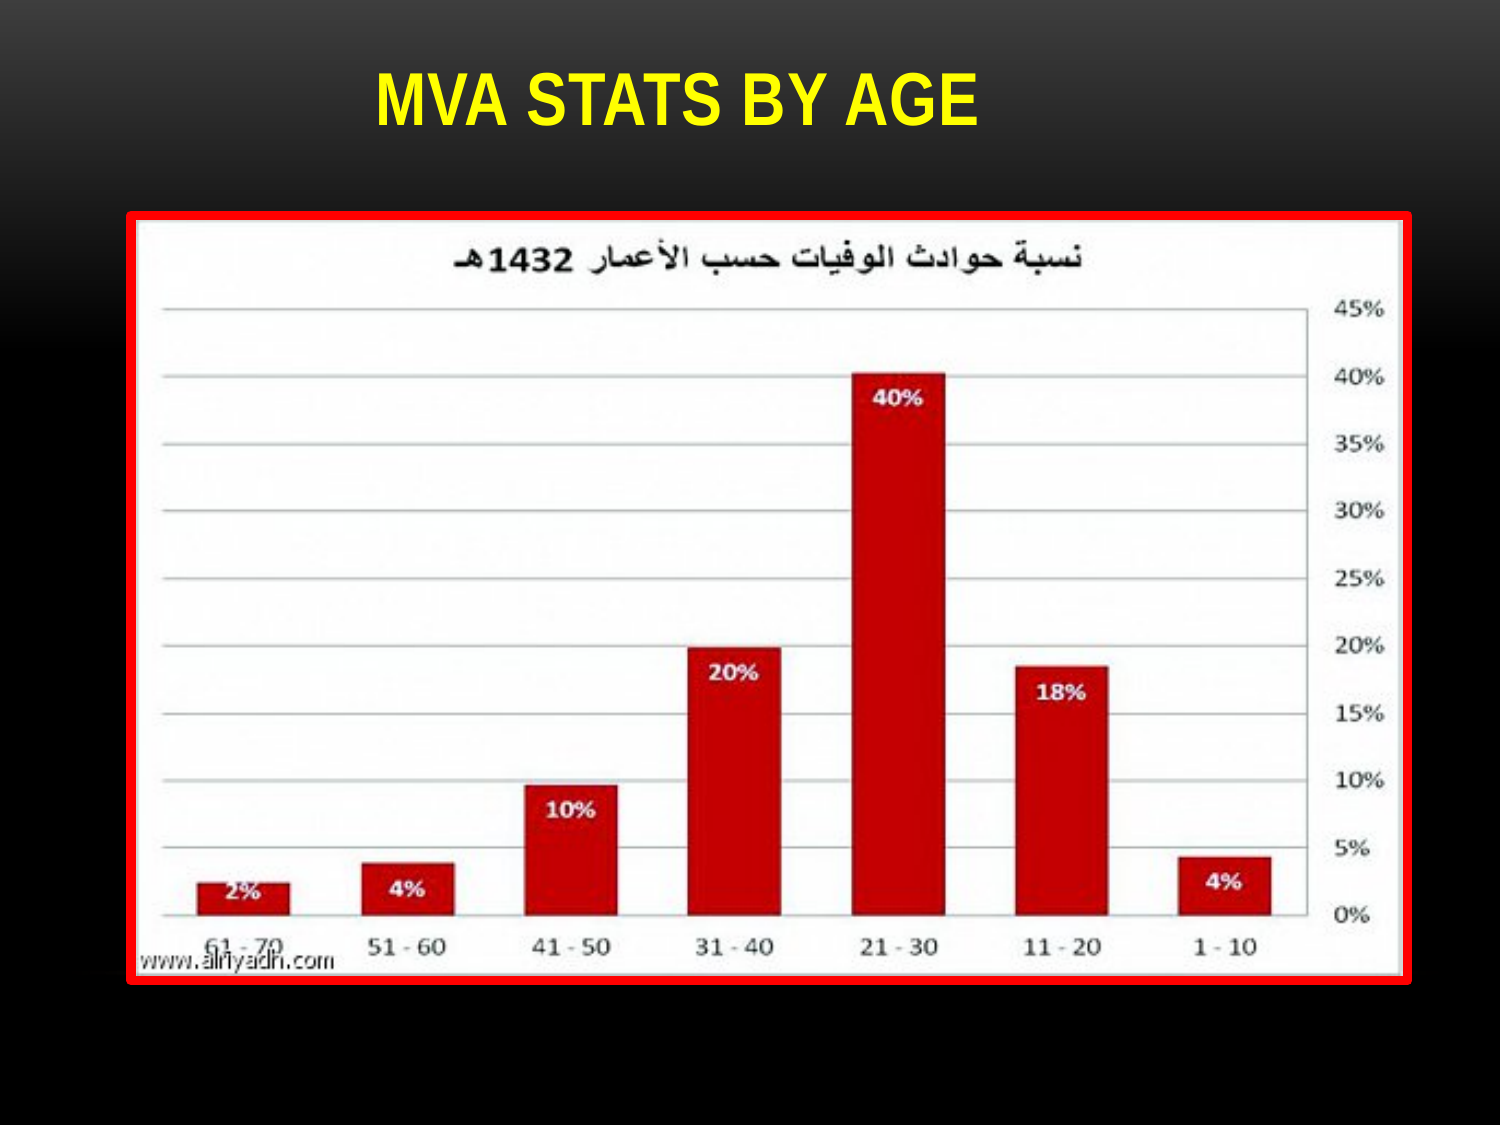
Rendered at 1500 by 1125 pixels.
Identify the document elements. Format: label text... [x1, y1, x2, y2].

title Mva stats by age [360, 0, 1500, 148]
picture [0, 0, 1500, 1125]
